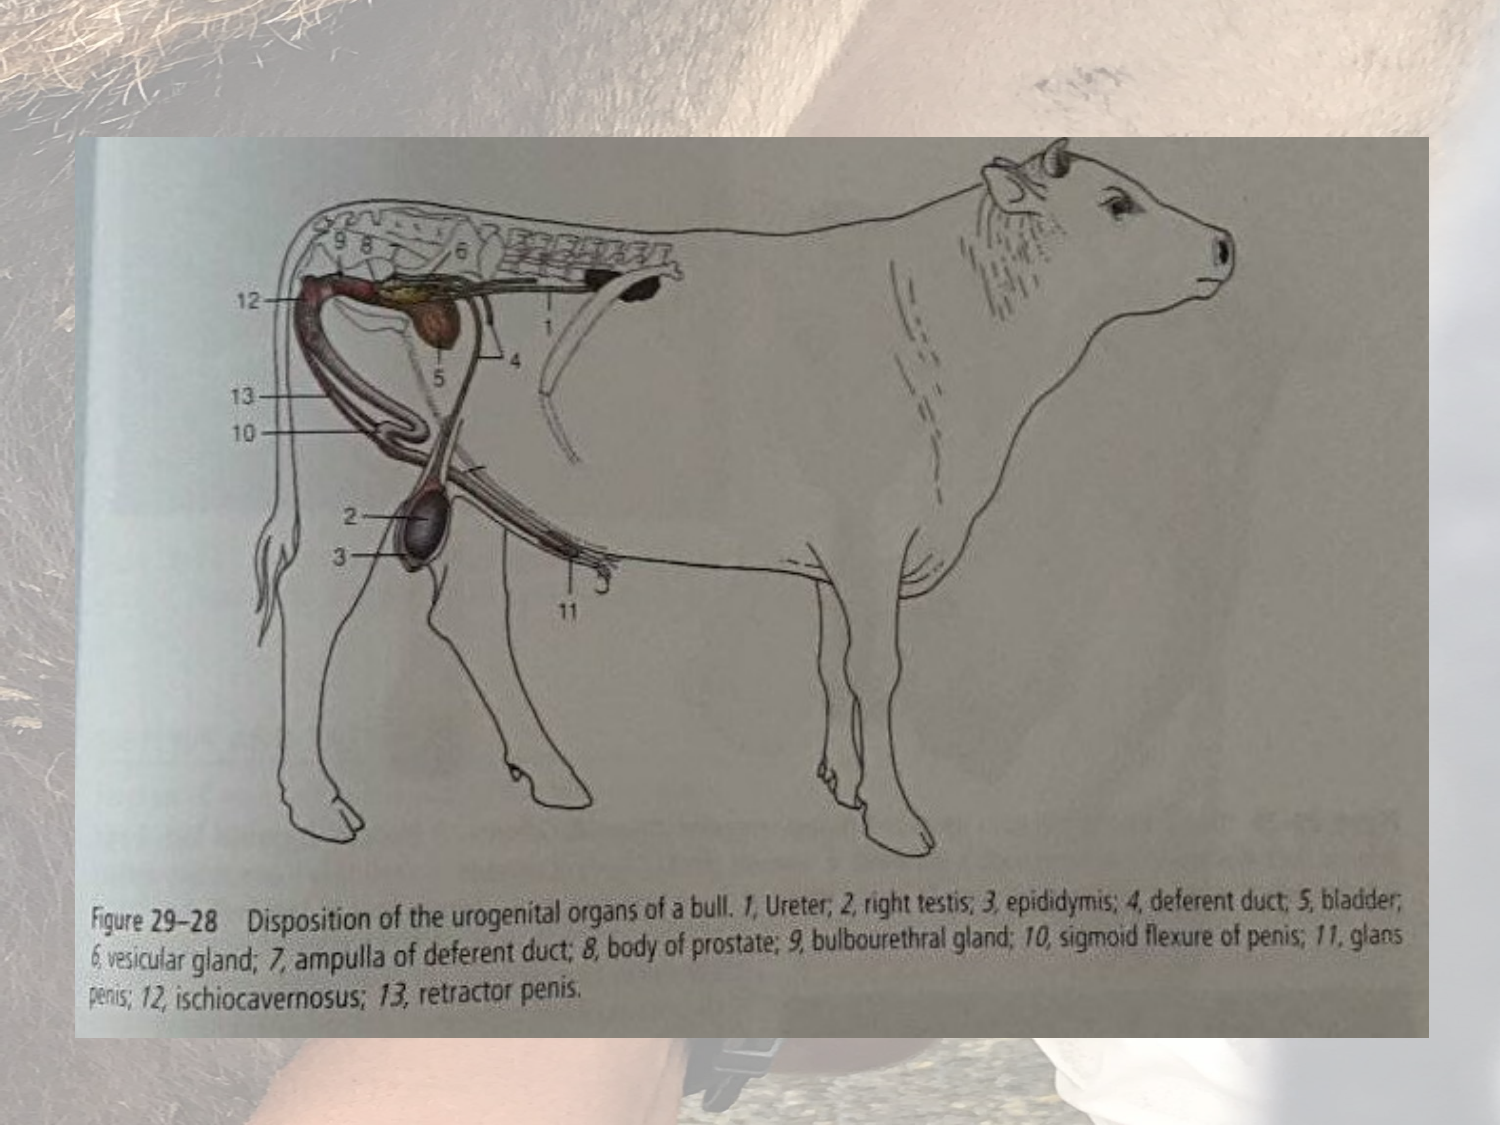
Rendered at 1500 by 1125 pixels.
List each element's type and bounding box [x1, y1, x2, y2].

picture [74, 137, 1429, 1038]
